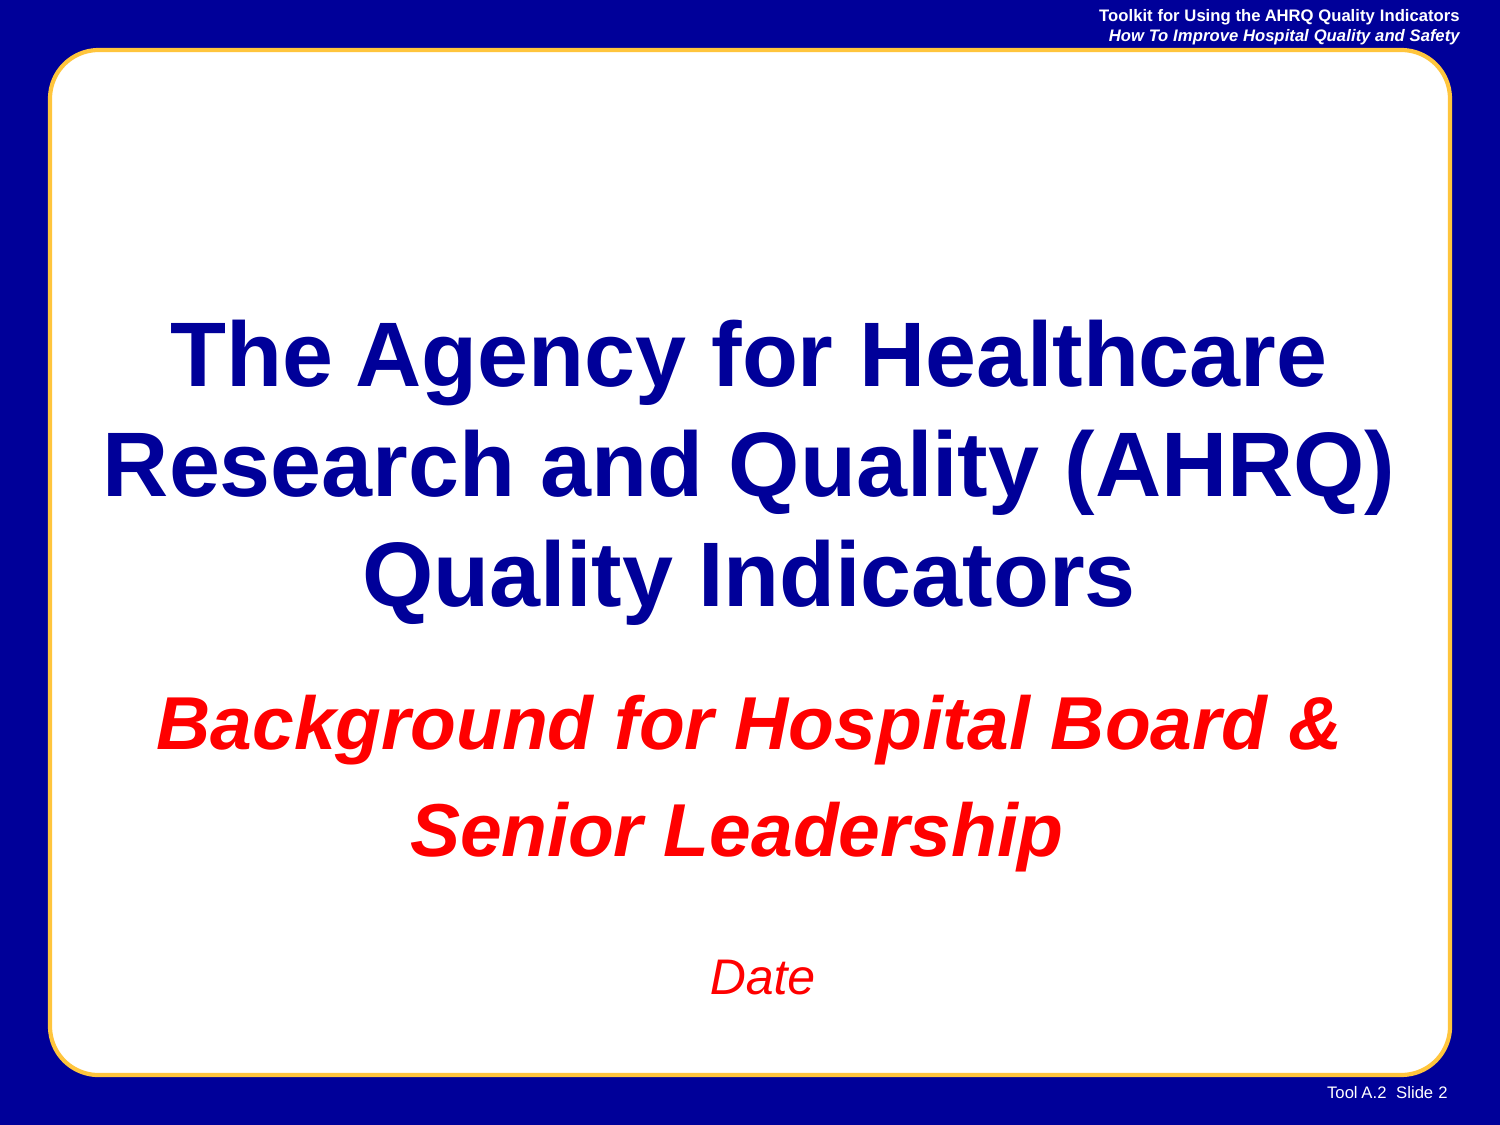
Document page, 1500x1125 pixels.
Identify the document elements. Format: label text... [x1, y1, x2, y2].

text_box Date [537, 937, 988, 1013]
title The Agency for Healthcare Research and Quality (AHRQ) Quality Indicators Background for Hospital Board & Senior Leadership [81, 287, 1419, 601]
